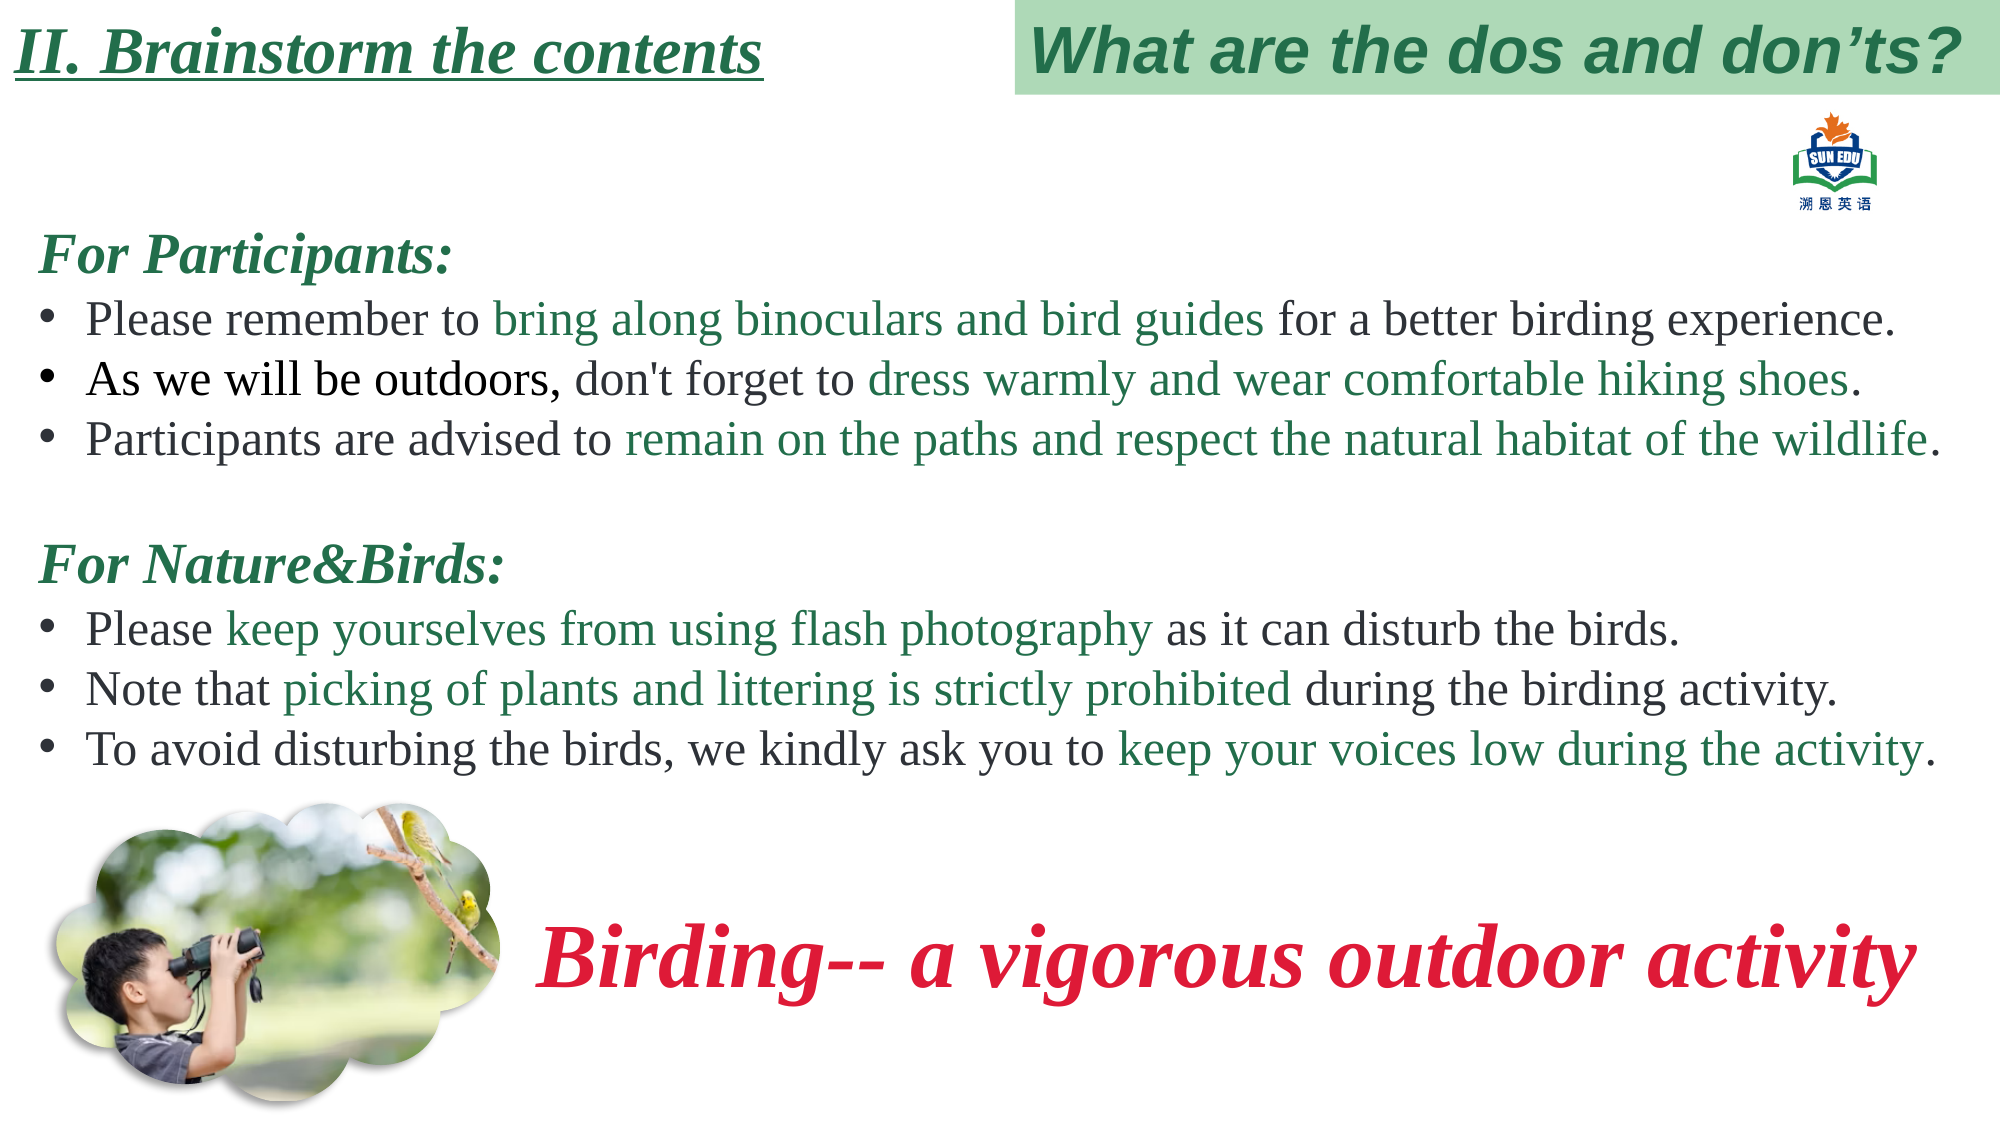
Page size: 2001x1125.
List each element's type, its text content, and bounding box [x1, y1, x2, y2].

text_box For Participants: Please remember to bring along binoculars and bird guides for a better birding experience. As we will be outdoors, don't forget to dress warmly and wear comfortable hiking shoes. Participants are advised to remain on the paths and respect the natural habitat of the wildlife. For Nature&Birds: Please keep yourselves from using flash photography as it can disturb the birds. Note that picking of plants and littering is strictly prohibited during the birding activity. To avoid disturbing the birds, we kindly ask you to keep your voices low during the activity. [23, 207, 1972, 803]
text_box What are the dos and don’ts? [1014, 0, 2000, 95]
text_box Birding-- a vigorous outdoor activity [521, 888, 1947, 1014]
picture [1785, 109, 1886, 207]
picture [56, 802, 500, 1101]
text_box II. Brainstorm the contents [0, 0, 1000, 95]
